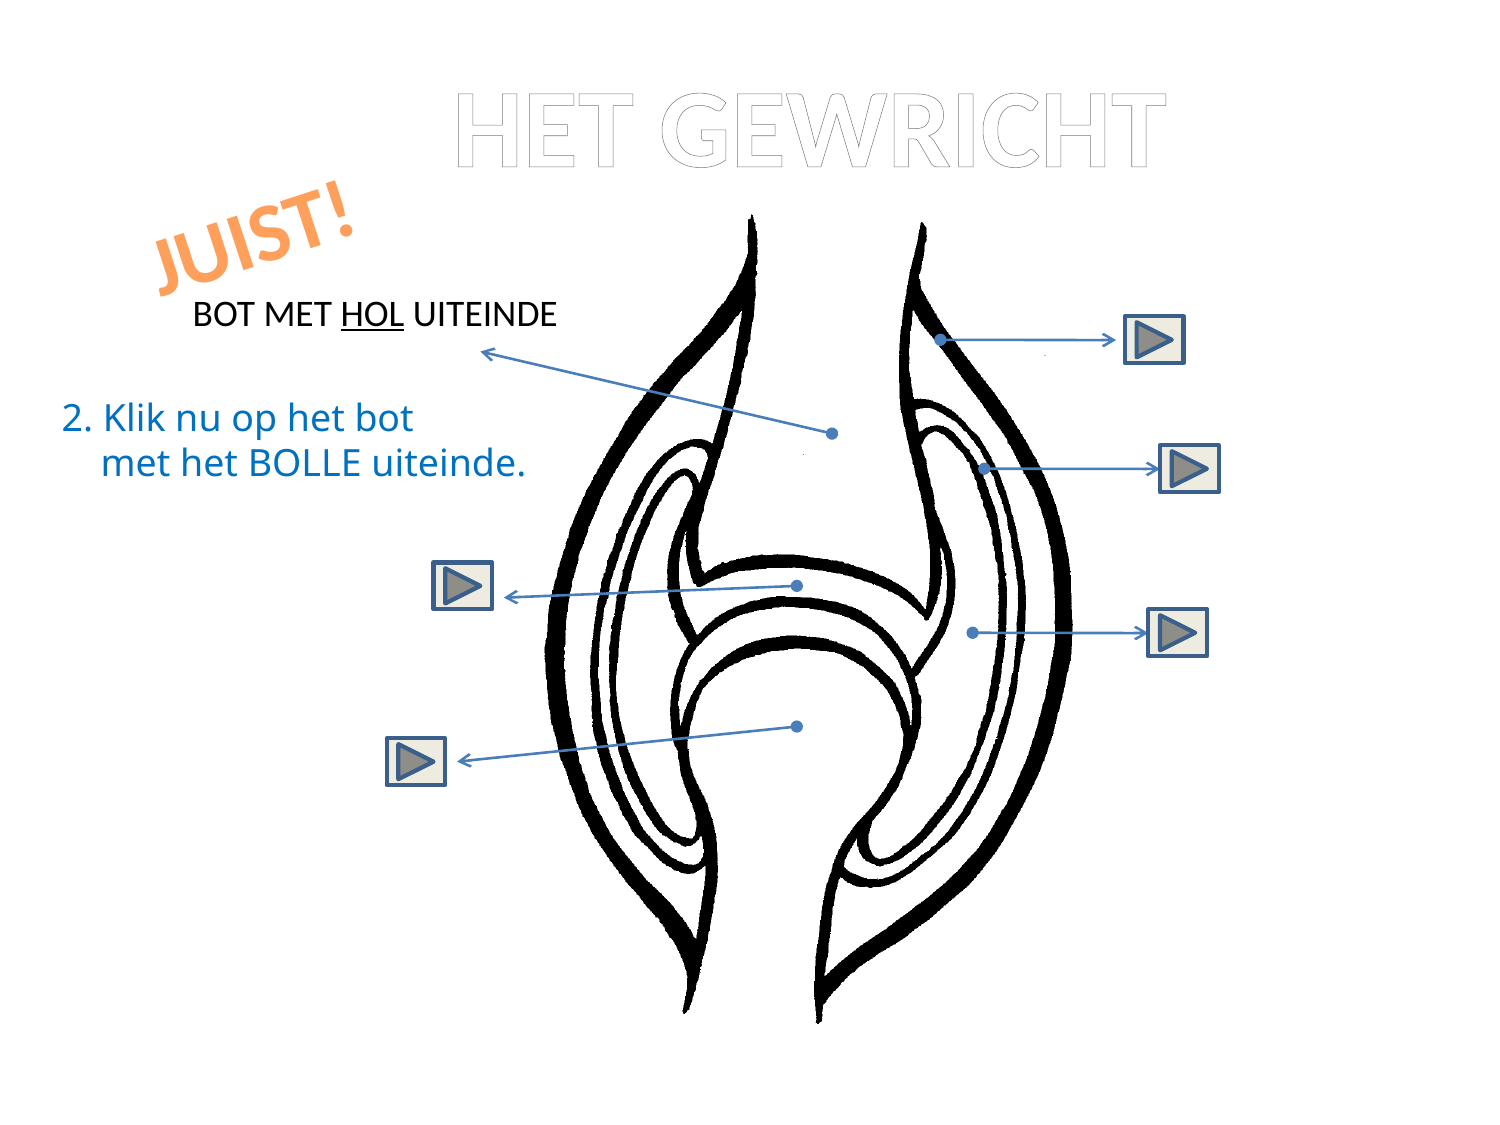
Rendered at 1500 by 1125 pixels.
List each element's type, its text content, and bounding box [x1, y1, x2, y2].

text_box [1146, 607, 1209, 658]
text_box JUIST! [118, 141, 383, 326]
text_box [503, 585, 798, 598]
text_box 2. Klik nu op het bot met het BOLLE uiteinde. [46, 386, 498, 492]
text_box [456, 726, 798, 762]
text_box [1123, 314, 1186, 365]
text_box HET GEWRICHT [437, 46, 1183, 197]
picture [503, 163, 1114, 1067]
text_box BOT MET HOL UITEINDE [177, 281, 498, 341]
text_box [431, 560, 494, 611]
text_box [1158, 443, 1221, 494]
text_box [385, 736, 447, 787]
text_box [480, 351, 833, 434]
